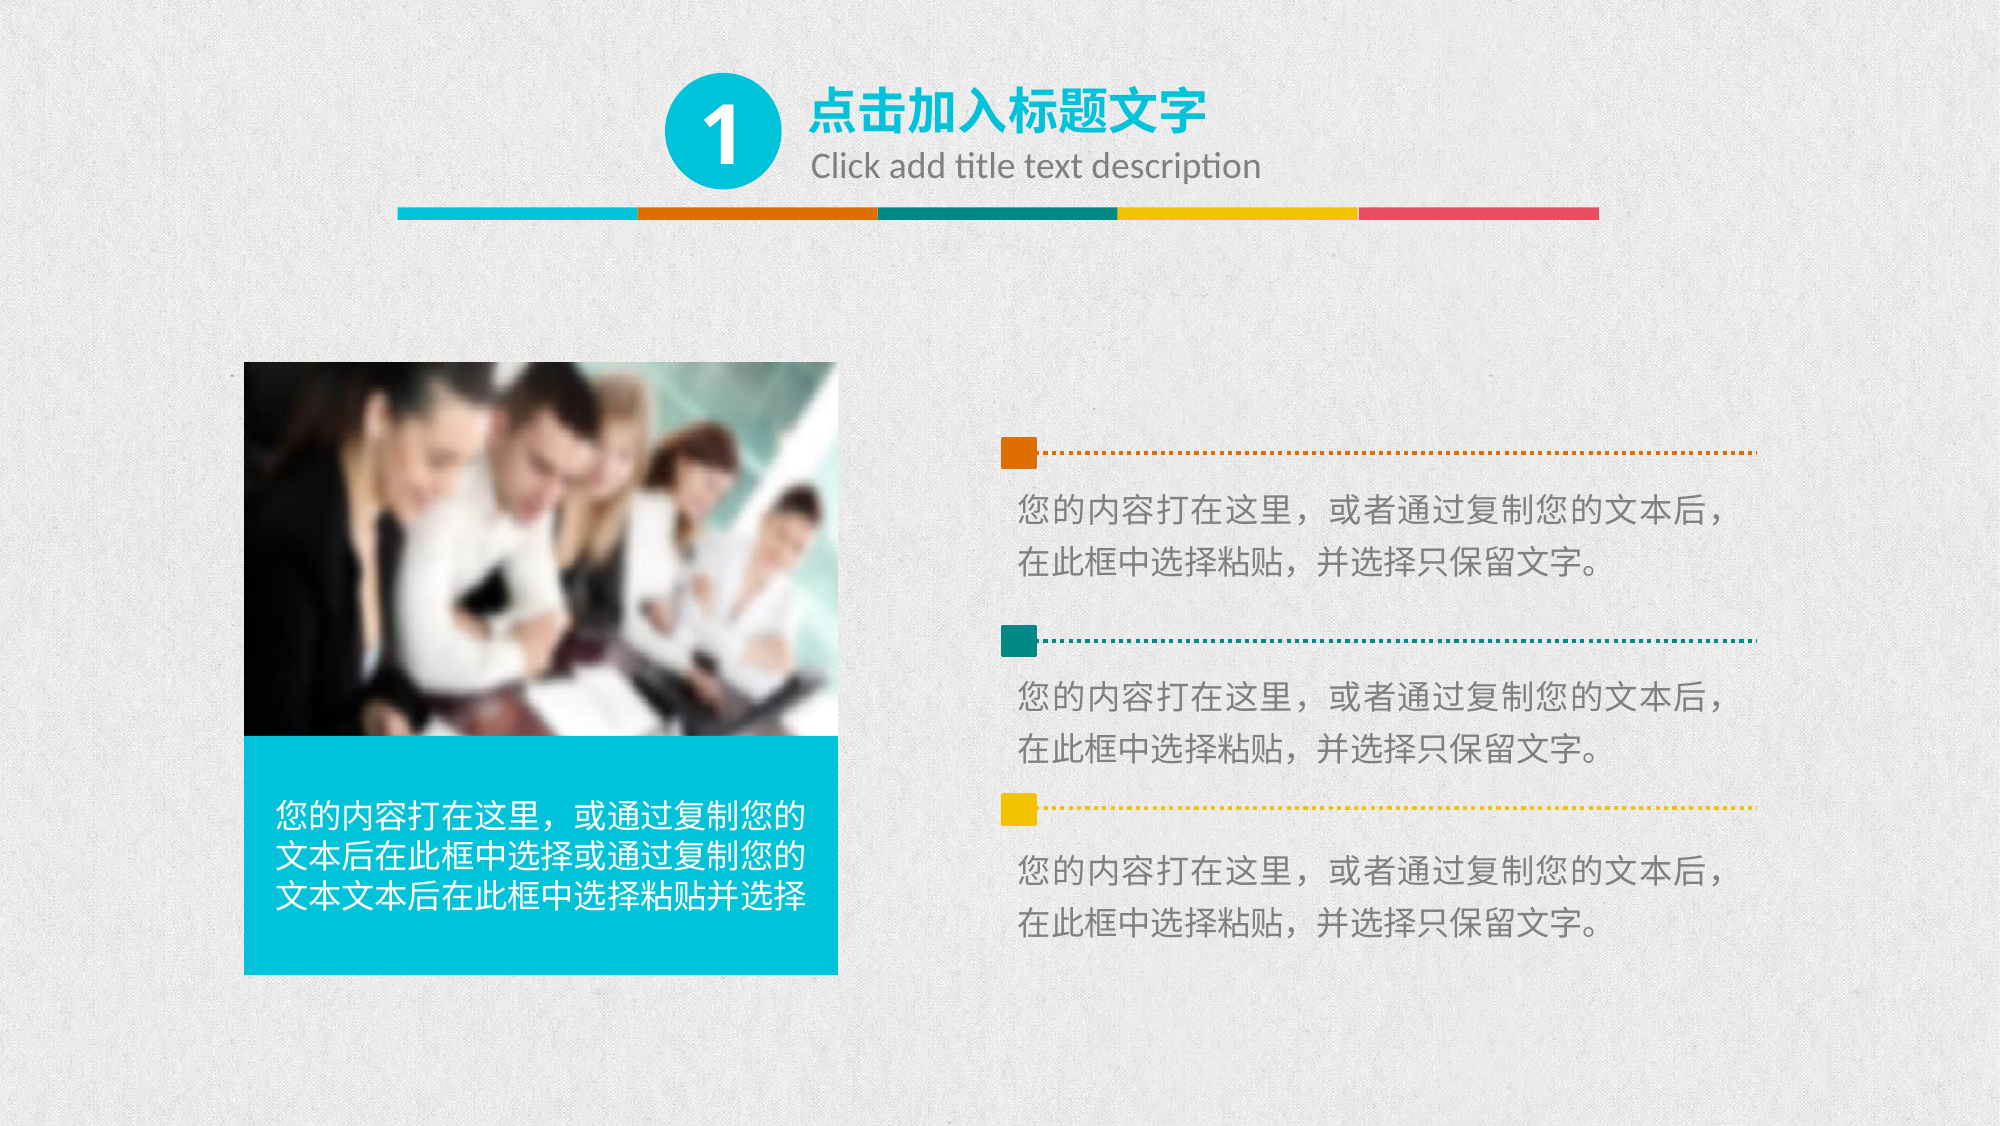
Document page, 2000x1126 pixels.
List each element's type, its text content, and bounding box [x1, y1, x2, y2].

text_box 您的内容打在这里，或者通过复制您的文本后，在此框中选择粘贴，并选择只保留文字。 [1003, 662, 1758, 776]
text_box 您的内容打在这里，或者通过复制您的文本后，在此框中选择粘贴，并选择只保留文字。 [1003, 476, 1758, 589]
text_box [397, 207, 1600, 221]
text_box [1002, 626, 1758, 656]
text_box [664, 72, 1300, 195]
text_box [1002, 795, 1758, 825]
text_box 您的内容打在这里，或者通过复制您的文本后，在此框中选择粘贴，并选择只保留文字。 [1003, 831, 1758, 950]
text_box 您的内容打在这里，或通过复制您的文本后在此框中选择或通过复制您的文本文本后在此框中选择粘贴并选择 [242, 778, 840, 977]
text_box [1002, 438, 1758, 468]
picture [0, 0, 2000, 1126]
